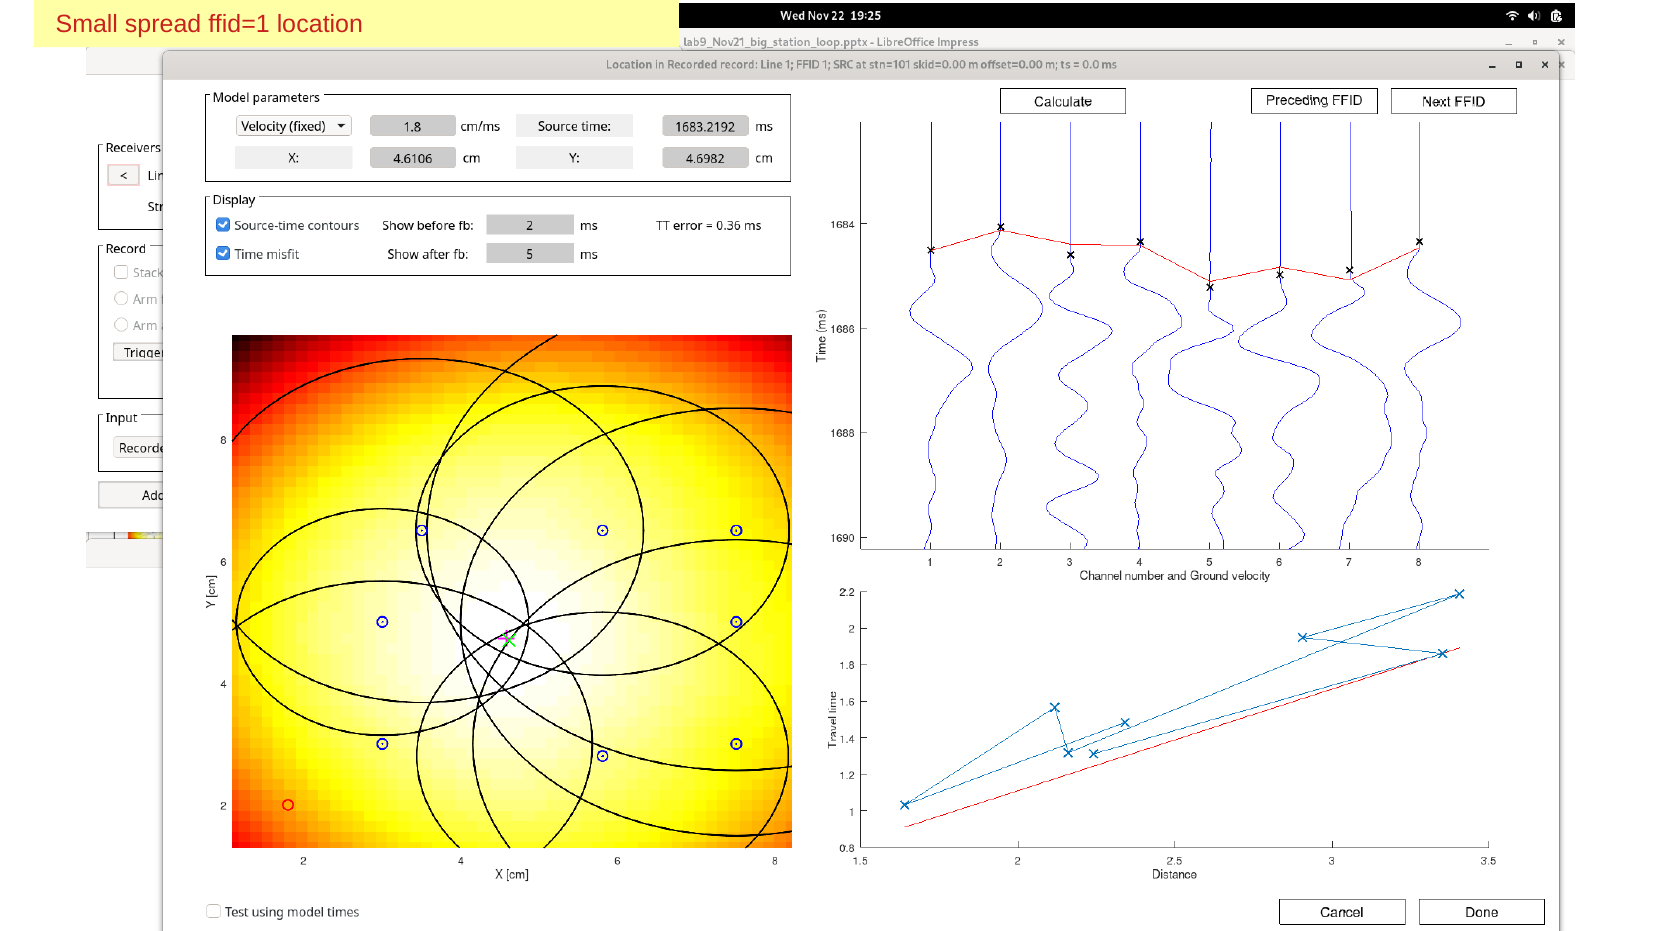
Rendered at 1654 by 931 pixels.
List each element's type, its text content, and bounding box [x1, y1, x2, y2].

picture [86, 3, 1575, 931]
text_box Small spread ffid=1 location [33, 0, 679, 48]
